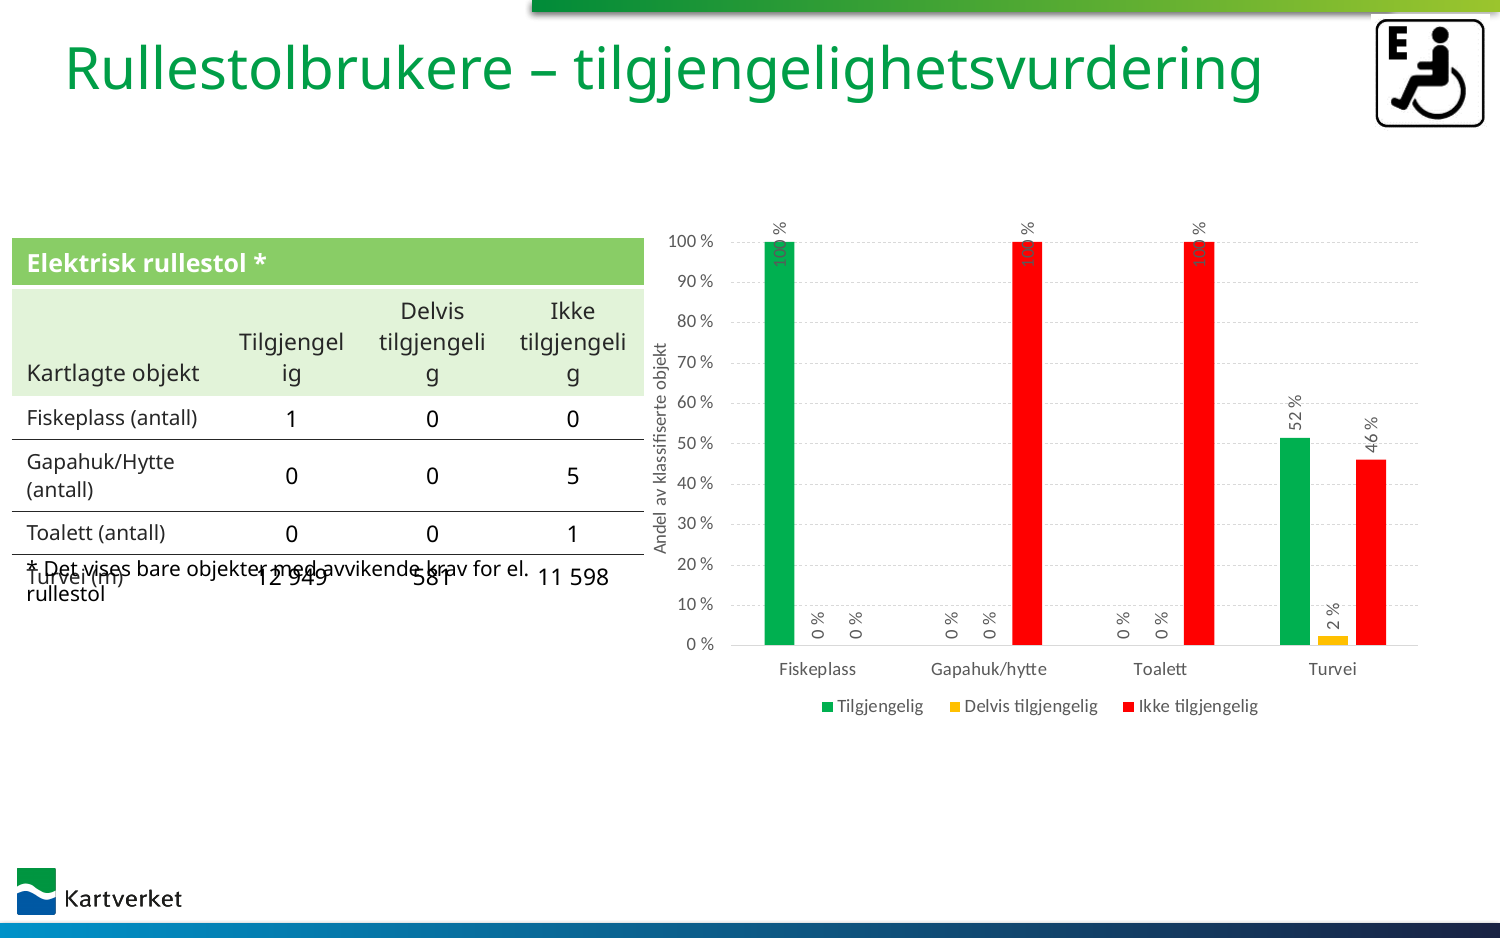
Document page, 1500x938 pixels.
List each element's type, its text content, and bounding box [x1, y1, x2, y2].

table_cell 5 [503, 440, 638, 511]
table_cell 1 [503, 512, 638, 554]
table_cell 0 [362, 440, 503, 511]
table_cell 0 [503, 396, 638, 439]
table_cell Ikke tilgjengelig [503, 289, 638, 396]
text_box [1371, 13, 1491, 133]
table_cell 0 [362, 396, 503, 439]
text_box Rullestolbrukere – tilgjengelighetsvurdering [49, 12, 1372, 109]
table_cell 11 598 [597, 555, 638, 598]
table_cell Gapahuk/Hytte (antall) [12, 440, 222, 511]
table_cell Toalett (antall) [12, 512, 222, 548]
table_cell 1 [222, 396, 362, 439]
table_cell 0 [362, 512, 503, 548]
text_box * Det vises bare objekter med avvikende krav for el. rullestol [11, 548, 597, 613]
table_cell 0 [222, 440, 362, 511]
table_cell Fiskeplass (antall) [12, 396, 222, 439]
picture [643, 218, 1429, 728]
table_cell Kartlagte objekt [12, 289, 222, 396]
table_cell Delvis tilgjengelig [362, 289, 503, 396]
table_header Elektrisk rullestol * [12, 238, 638, 285]
table_cell Tilgjengelig [222, 289, 362, 396]
table_cell 0 [222, 512, 362, 548]
